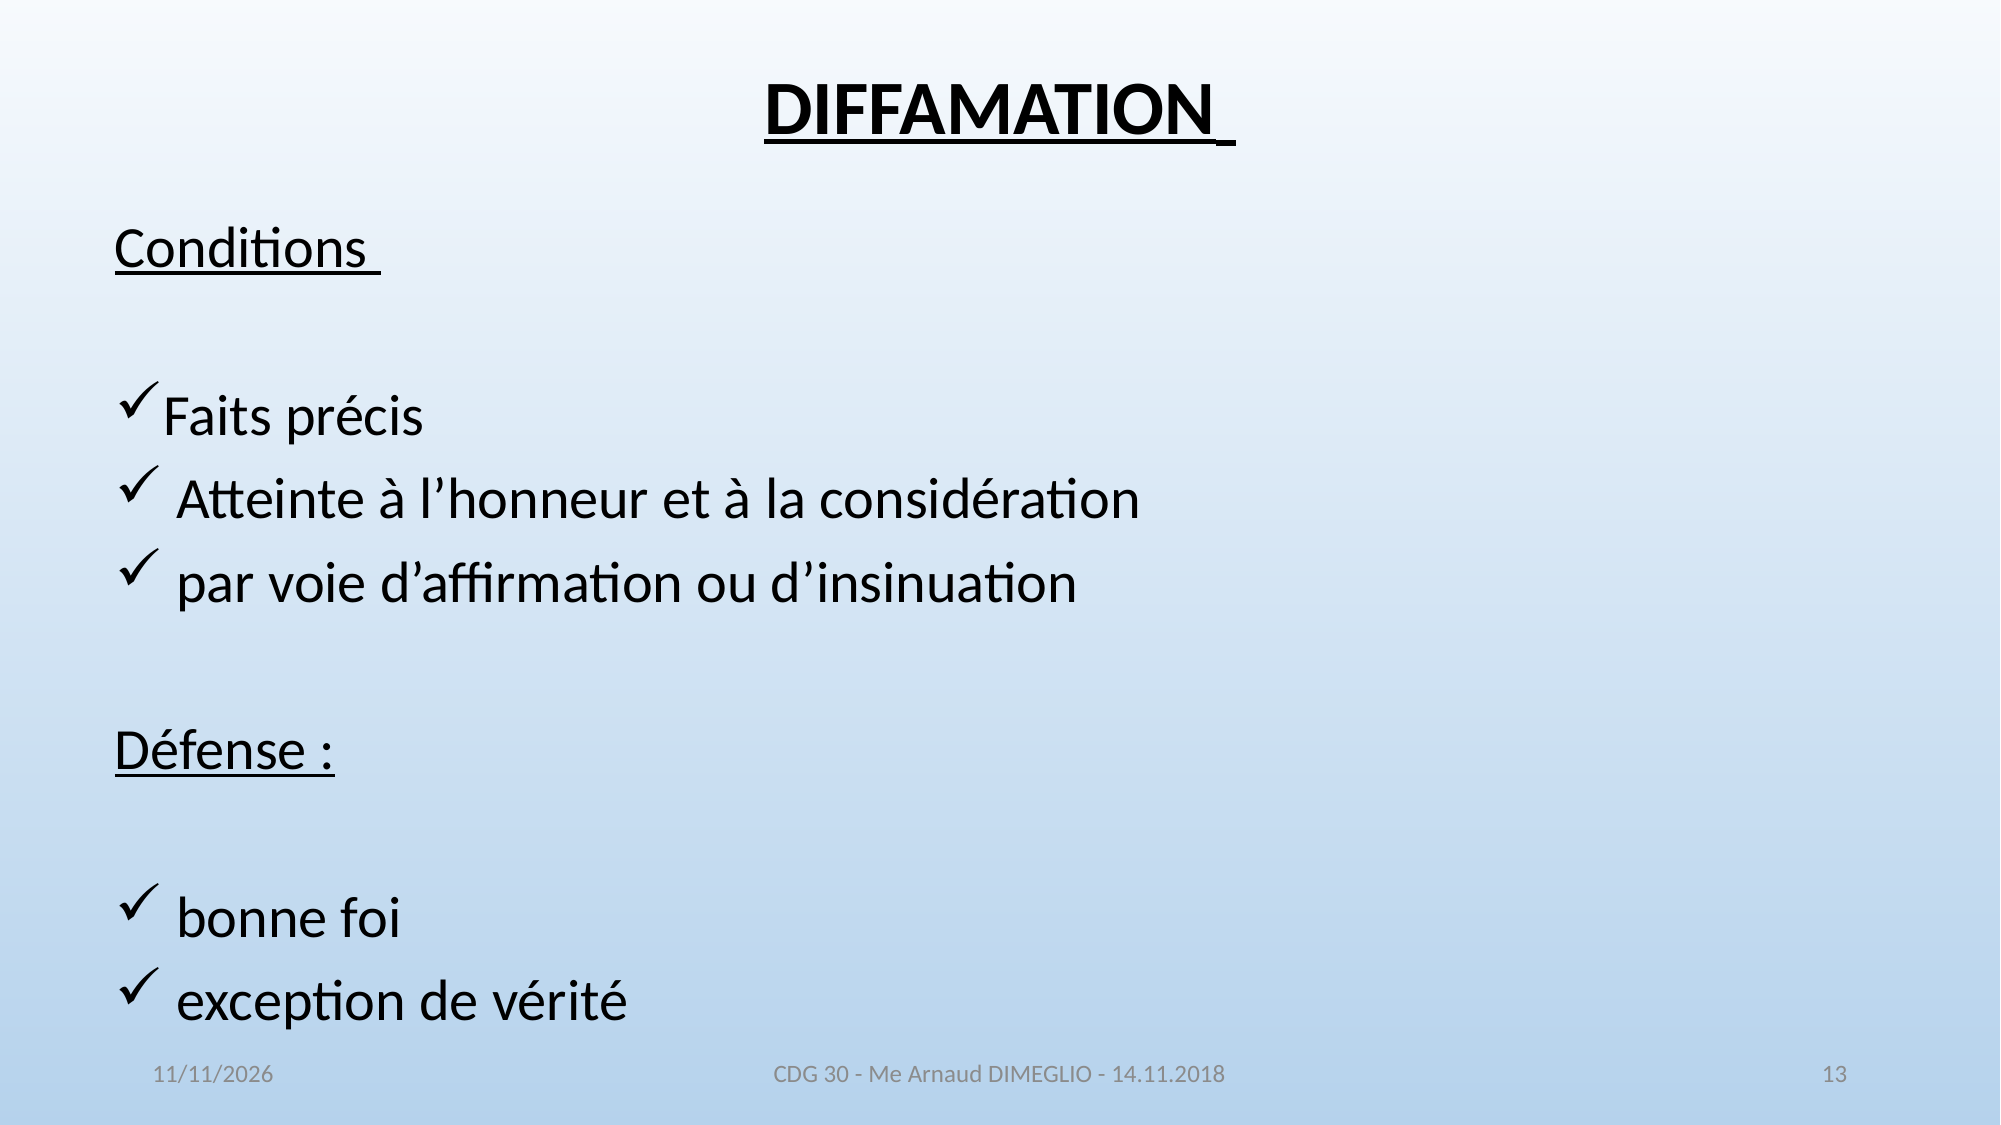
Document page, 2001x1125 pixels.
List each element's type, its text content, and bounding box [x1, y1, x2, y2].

slide_number 13 [1412, 1042, 1863, 1103]
title DIFFAMATION [137, 59, 1863, 252]
footer CDG 30 - Me Arnaud DIMEGLIO - 14.11.2018 [662, 1042, 1338, 1103]
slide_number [137, 1042, 588, 1103]
list Conditions Faits précis Atteinte à l’honneur et à la considération par voie d’affirmation ou d’insinuation Défense : bonne foi exception de vérité [99, 210, 1825, 1066]
